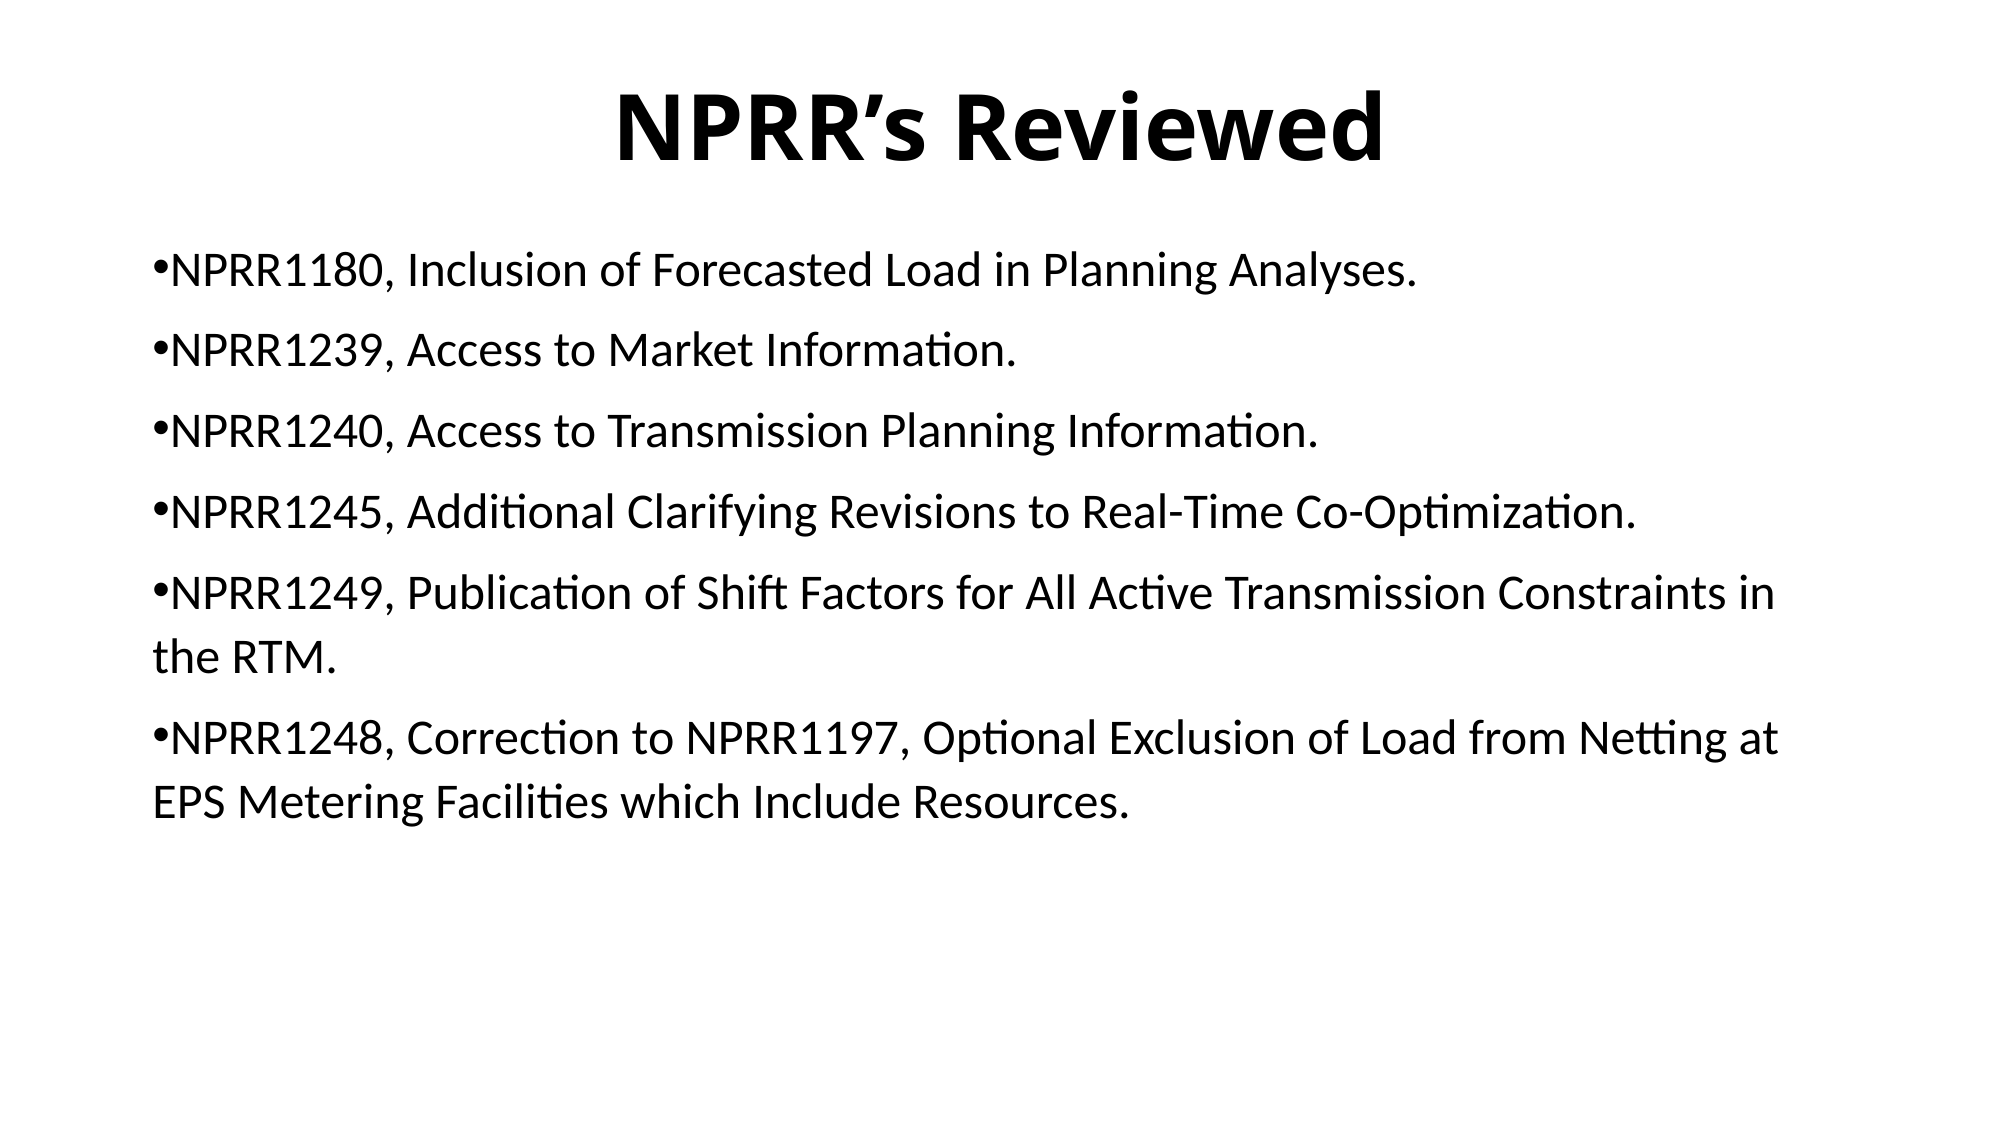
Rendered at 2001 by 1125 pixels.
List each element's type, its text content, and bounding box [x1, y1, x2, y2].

title NPRR’s Reviewed [137, 59, 1863, 203]
list NPRR1180, Inclusion of Forecasted Load in Planning Analyses. NPRR1239, Access to Market Information. NPRR1240, Access to Transmission Planning Information. NPRR1245, Additional Clarifying Revisions to Real-Time Co-Optimization. NPRR1249, Publication of Shift Factors for All Active Transmission Constraints in the RTM. NPRR1248, Correction to NPRR1197, Optional Exclusion of Load from Netting at EPS Metering Facilities which Include Resources. [137, 224, 1863, 1014]
